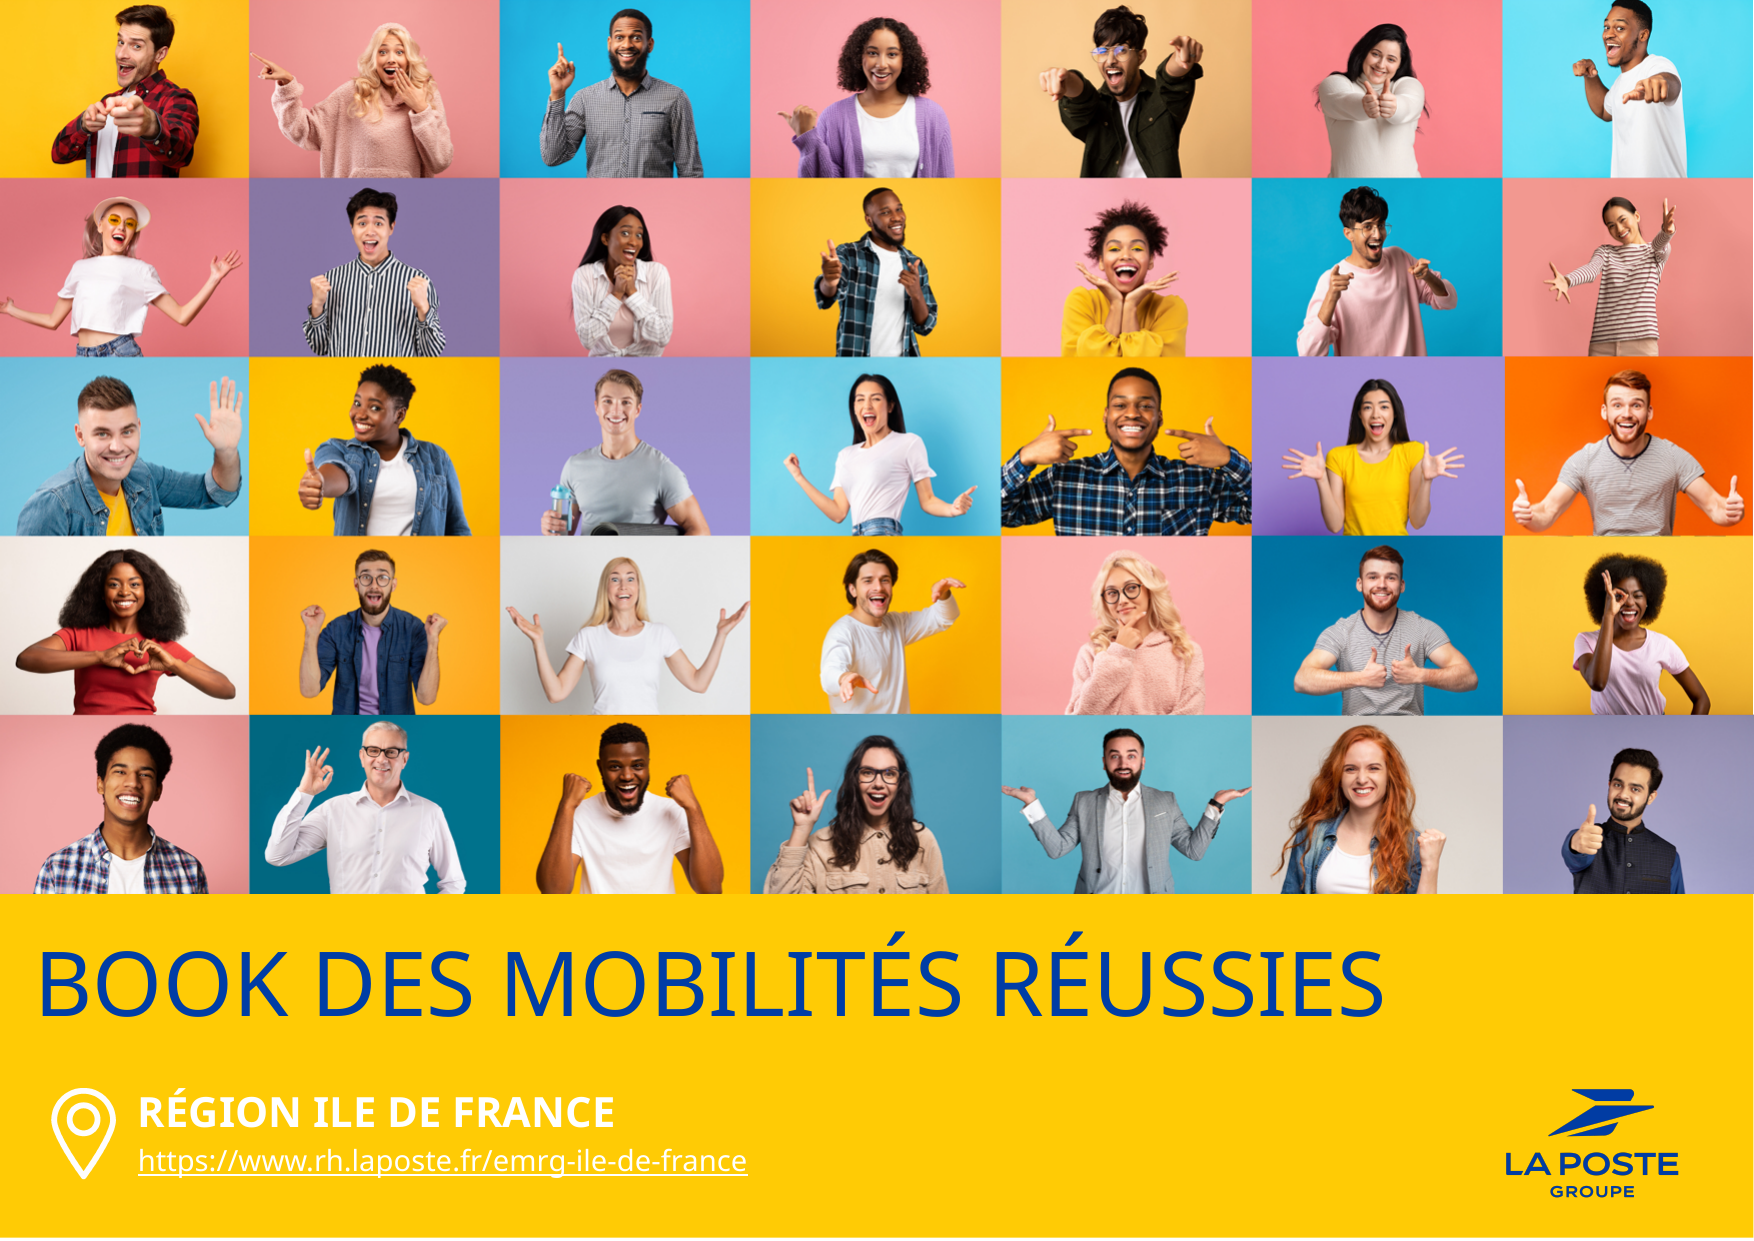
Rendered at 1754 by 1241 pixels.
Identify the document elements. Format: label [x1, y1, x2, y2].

picture [1484, 1067, 1700, 1219]
picture [0, 0, 1754, 894]
text_box [35, 1085, 1466, 1183]
picture [265, 721, 466, 894]
